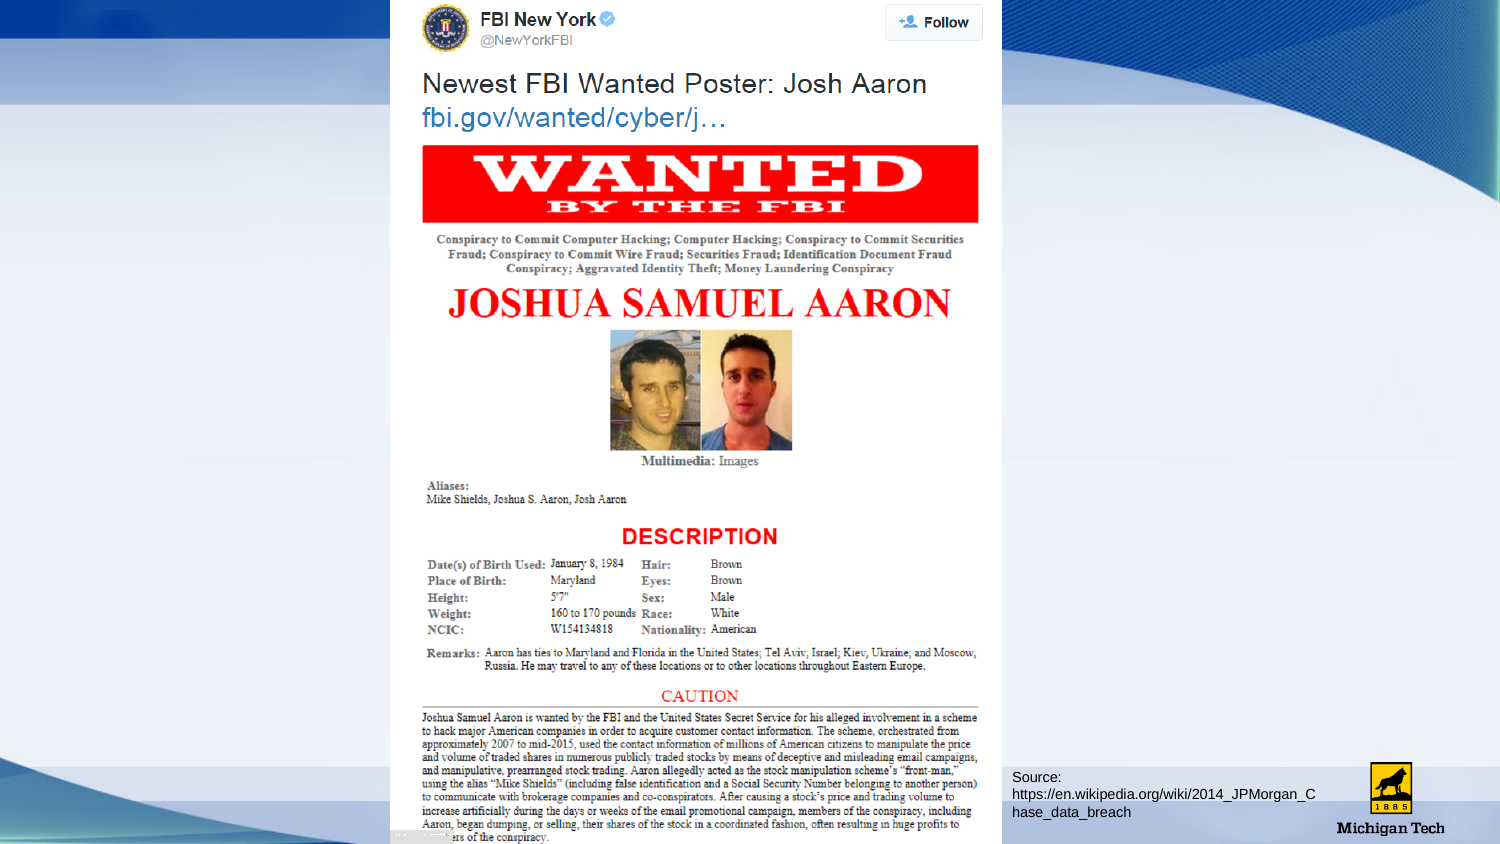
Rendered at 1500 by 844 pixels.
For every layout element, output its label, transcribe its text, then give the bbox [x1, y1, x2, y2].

picture [0, 0, 1500, 844]
text_box Source: https://en.wikipedia.org/wiki/2014_JPMorgan_Chase_data_breach [1006, 760, 1337, 828]
